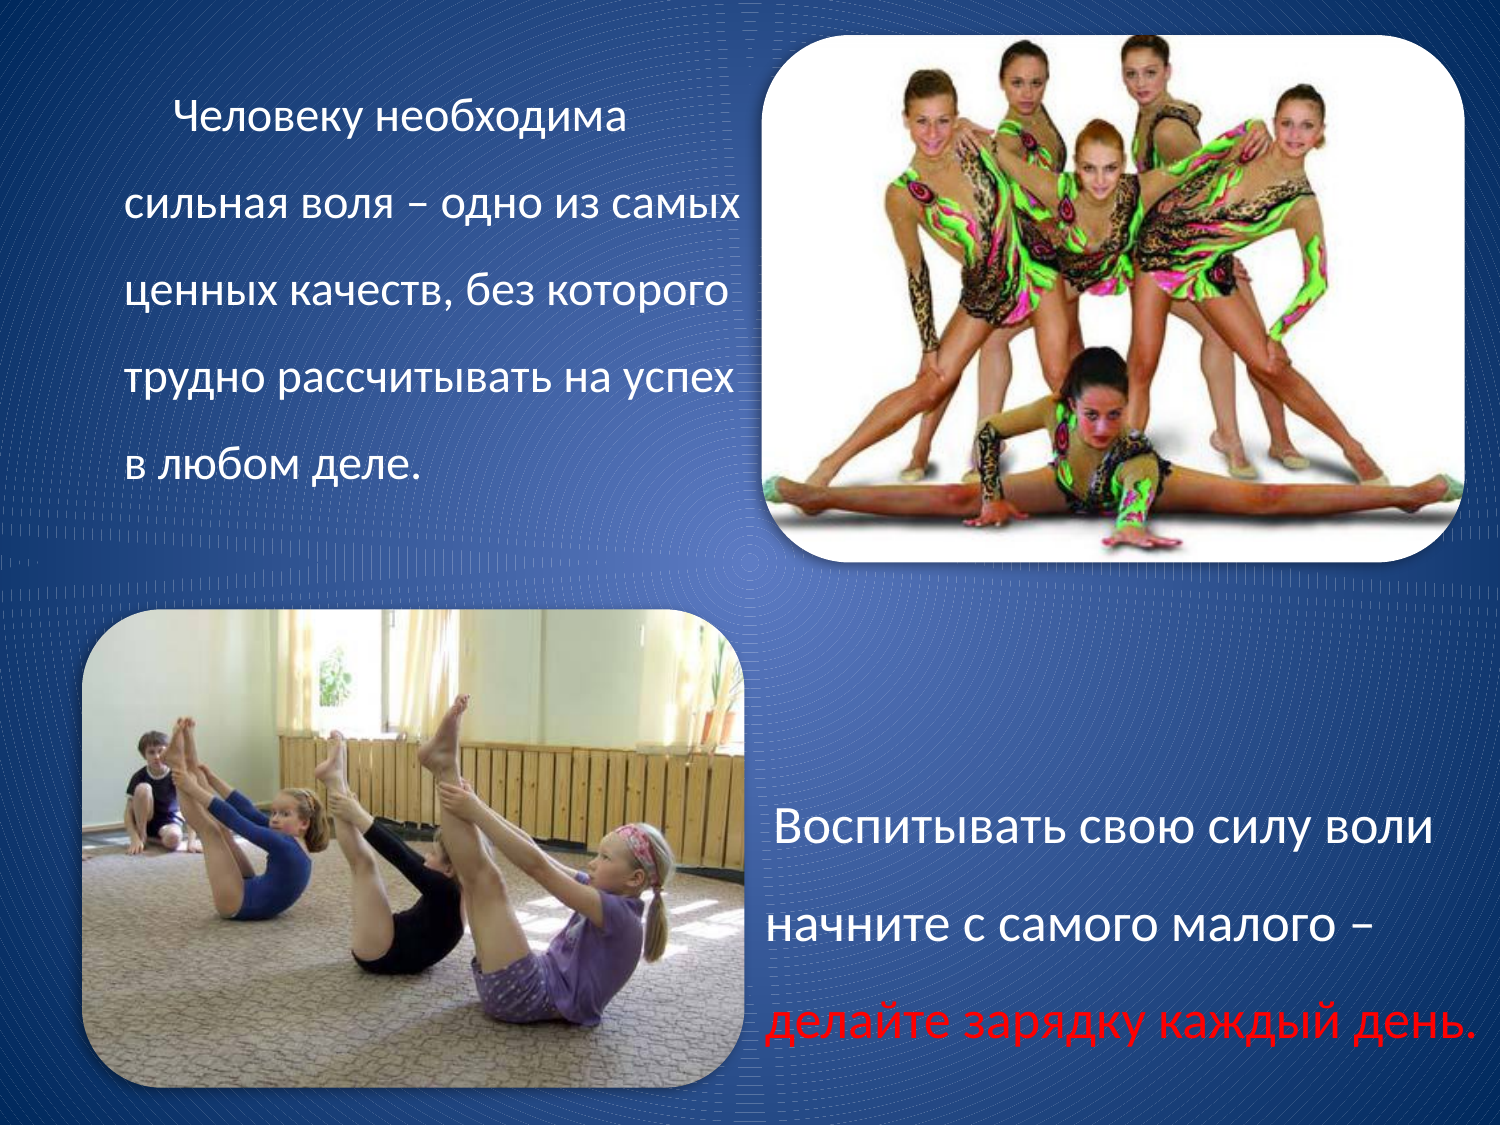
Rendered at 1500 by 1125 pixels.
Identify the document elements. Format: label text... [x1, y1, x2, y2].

text_box Воспитывать свою силу воли начните с самого малого – делайте зарядку каждый день. [750, 749, 1500, 1057]
list Человеку необходима сильная воля – одно из самых ценных качеств, без которого трудно рассчитывать на успех в любом деле. [58, 46, 769, 575]
picture [761, 34, 1465, 563]
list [81, 609, 745, 1088]
